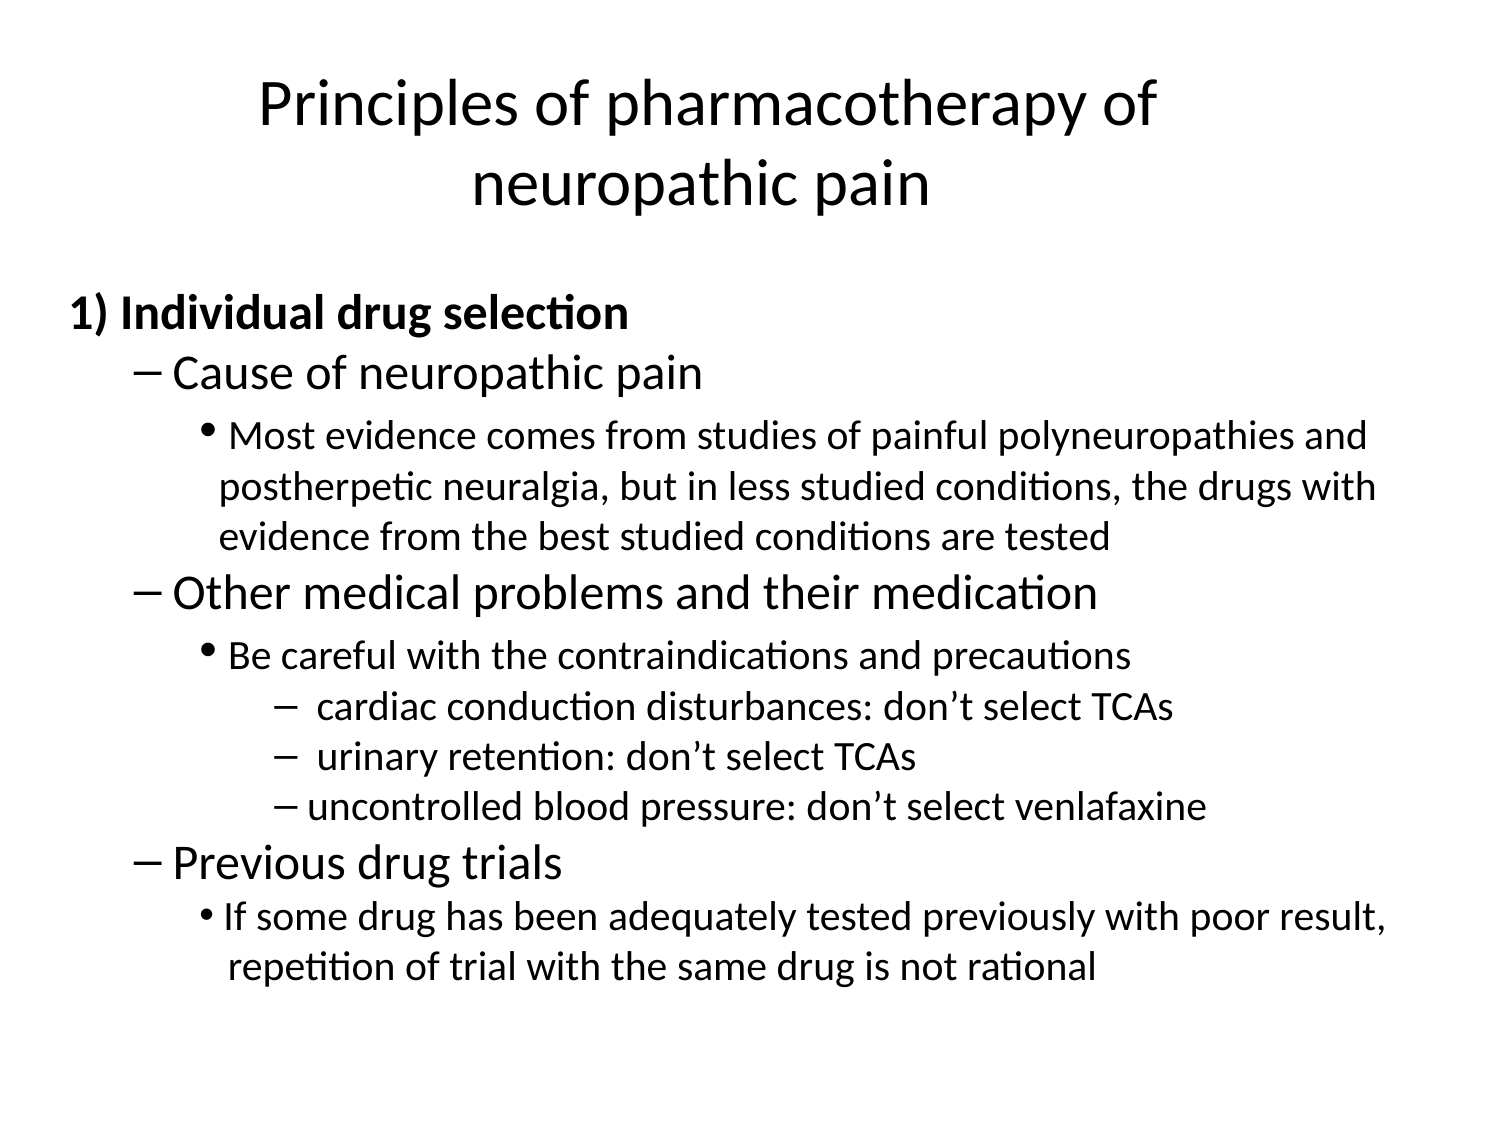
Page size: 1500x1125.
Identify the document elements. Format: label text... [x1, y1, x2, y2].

list 1) Individual drug selection Cause of neuropathic pain Most evidence comes from studies of painful polyneuropathies and postherpetic neuralgia, but in less studied conditions, the drugs with evidence from the best studied conditions are tested Other medical problems and their medication Be careful with the contraindications and precautions cardiac conduction disturbances: don’t select TCAs urinary retention: don’t select TCAs uncontrolled blood pressure: don’t select venlafaxine Previous drug trials If some drug has been adequately tested previously with poor result, repetition of trial with the same drug is not rational [52, 271, 1460, 1125]
title Principles of pharmacotherapy of neuropathic pain [88, 44, 1330, 233]
